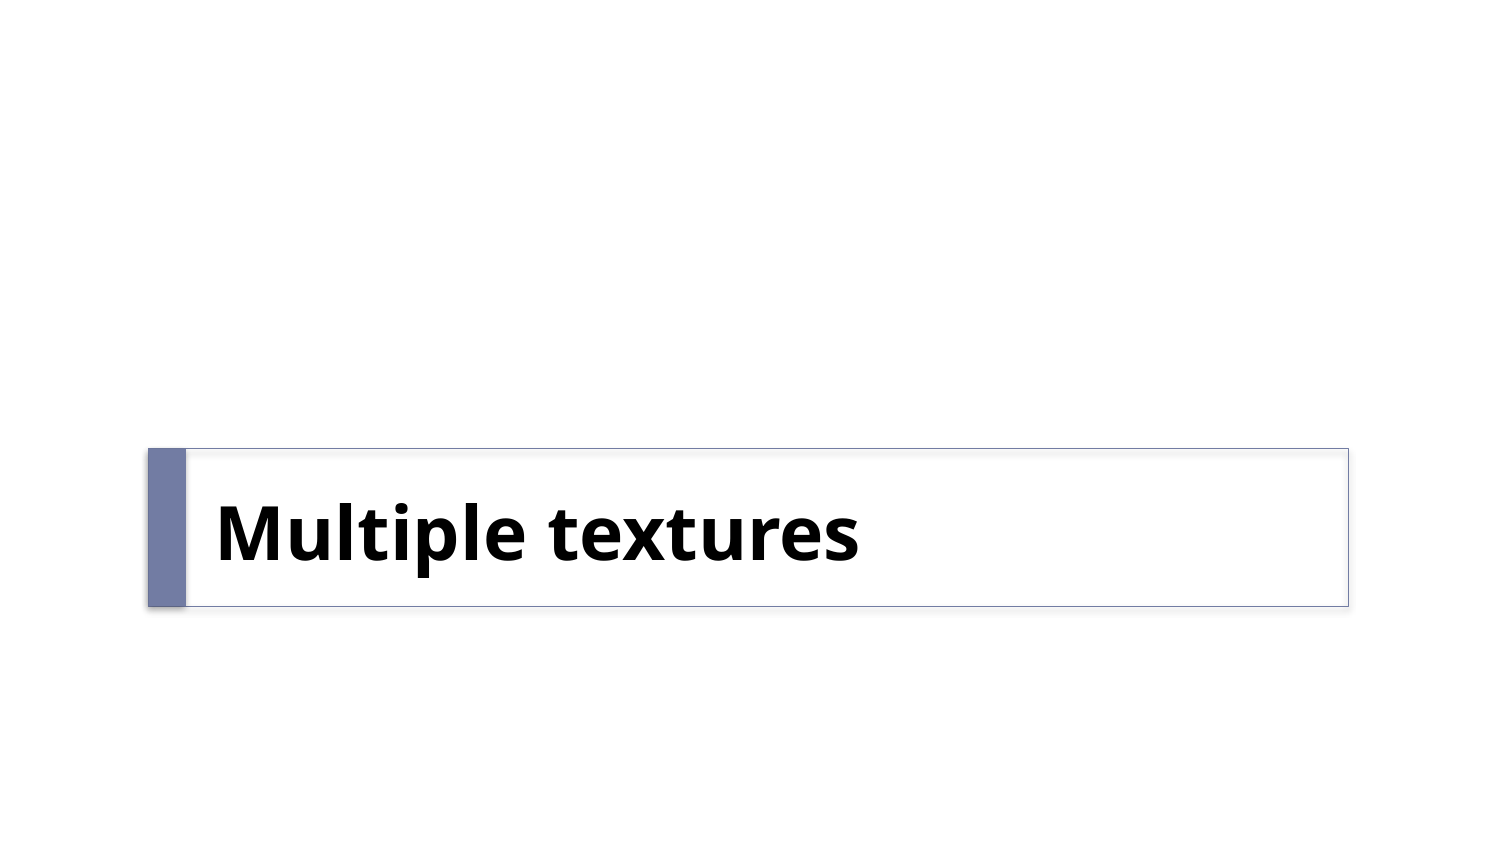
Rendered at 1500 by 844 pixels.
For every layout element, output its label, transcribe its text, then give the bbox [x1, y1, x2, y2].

title Multiple textures [200, 478, 1325, 600]
